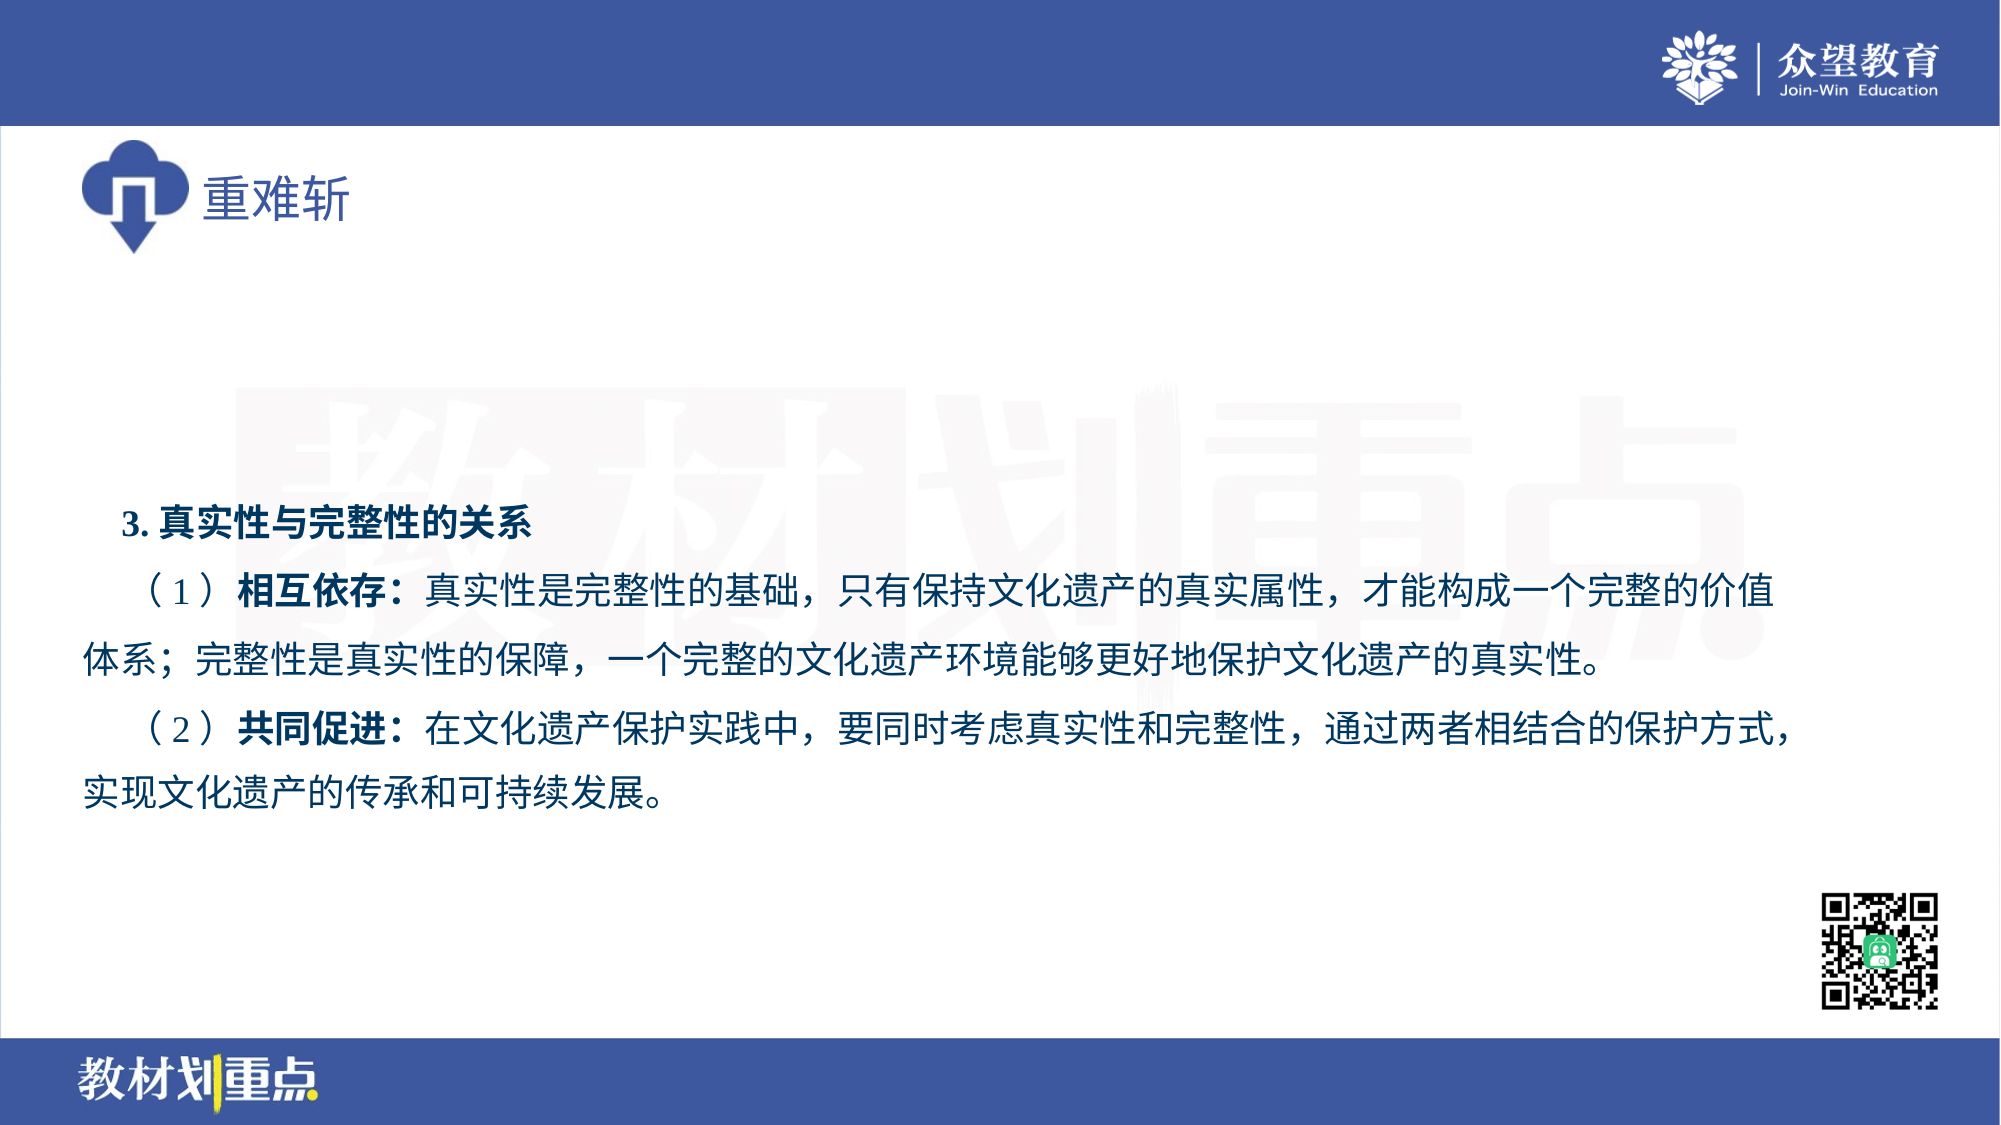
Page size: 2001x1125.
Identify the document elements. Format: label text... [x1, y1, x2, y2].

text_box 3.真实性与完整性的关系 （1）相互依存：真实性是完整性的基础，只有保持文化遗产的真实属性，才能构成一个完整的价值 体系；完整性是真实性的保障，一个完整的文化遗产环境能够更好地保护文化遗产的真实性。 （2）共同促进：在文化遗产保护实践中，要同时考虑真实性和完整性，通过两者相结合的保护方式， 实现文化遗产的传承和可持续发展。 [82, 474, 1817, 808]
picture [0, 0, 2000, 1125]
